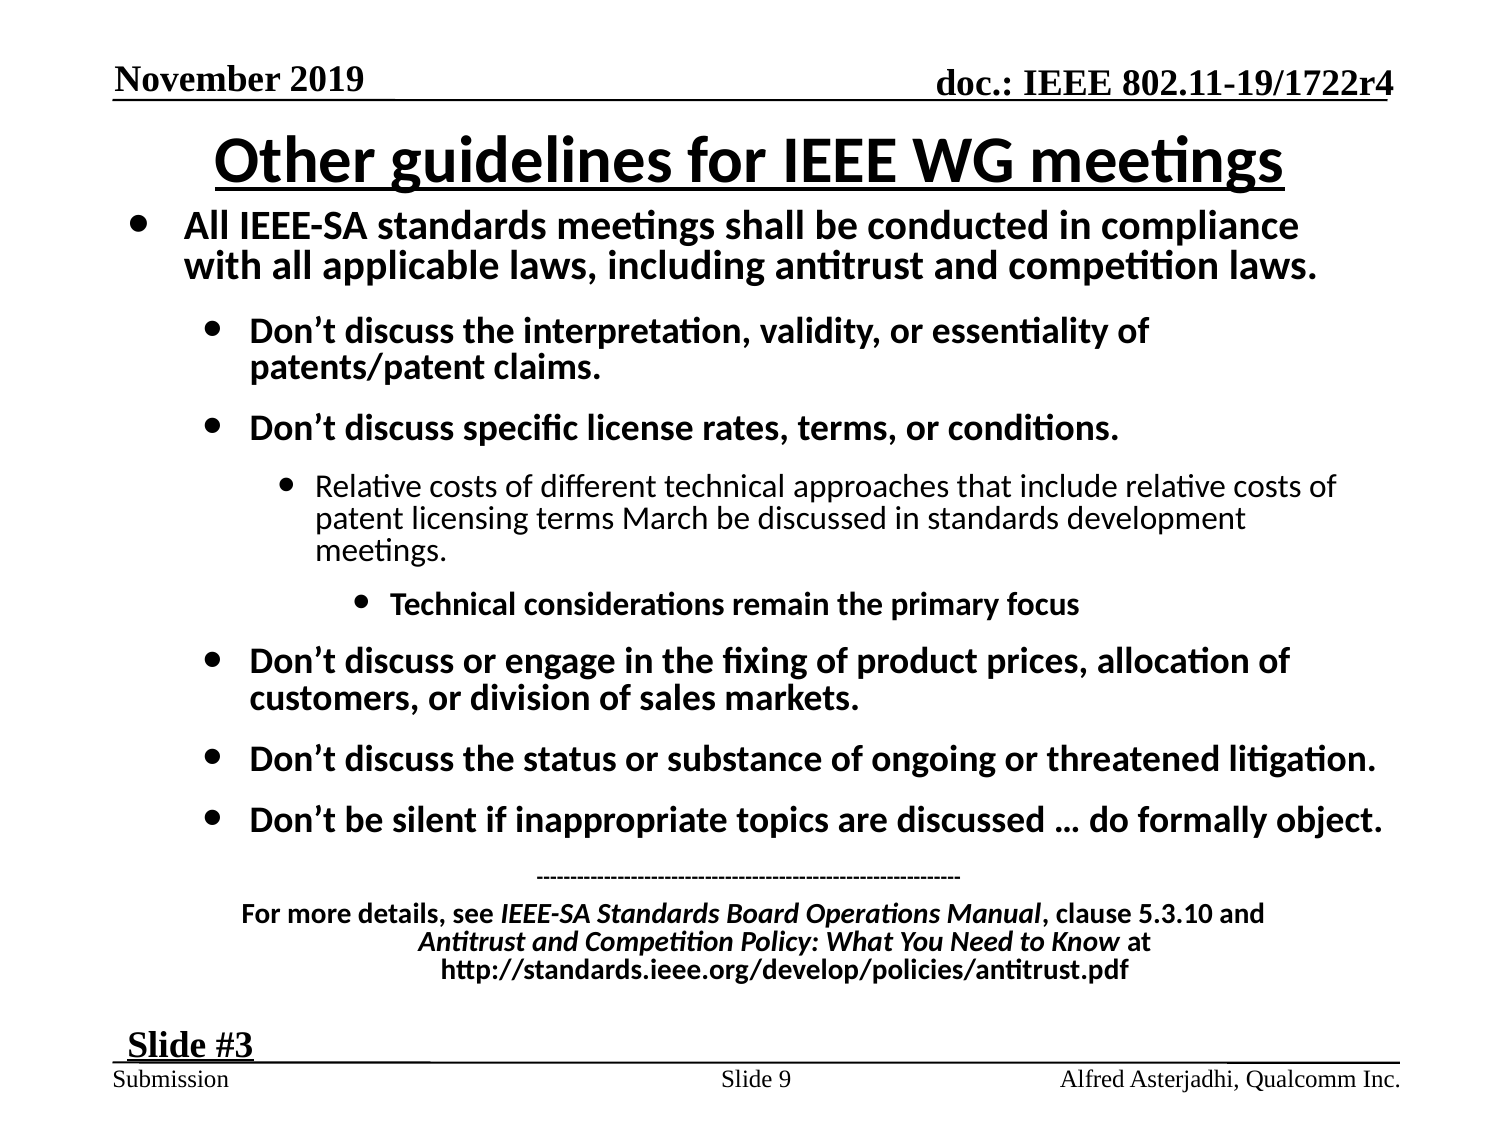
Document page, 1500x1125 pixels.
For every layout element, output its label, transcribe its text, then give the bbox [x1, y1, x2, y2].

footer Alfred Asterjadhi, Qualcomm Inc. [878, 1061, 1402, 1093]
title Other guidelines for IEEE WG meetings [112, 112, 1388, 199]
slide_number Slide 9 [712, 1061, 800, 1123]
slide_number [114, 54, 423, 100]
list All IEEE-SA standards meetings shall be conducted in compliance with all applicable laws, including antitrust and competition laws. Don’t discuss the interpretation, validity, or essentiality of patents/patent claims. Don’t discuss specific license rates, terms, or conditions. Relative costs of different technical approaches that include relative costs of patent licensing terms March be discussed in standards development meetings. Technical considerations remain the primary focus Don’t discuss or engage in the fixing of product prices, allocation of customers, or division of sales markets. Don’t discuss the status or substance of ongoing or threatened litigation. Don’t be silent if inappropriate topics are discussed … do formally object. --------------------------------------------------------------- For more details, see IEEE-SA Standards Board Operations Manual, clause 5.3.10 and Antitrust and Competition Policy: What You Need to Know at http://standards.ieee.org/develop/policies/antitrust.pdf [112, 199, 1402, 1063]
text_box Slide #3 [112, 1012, 269, 1073]
